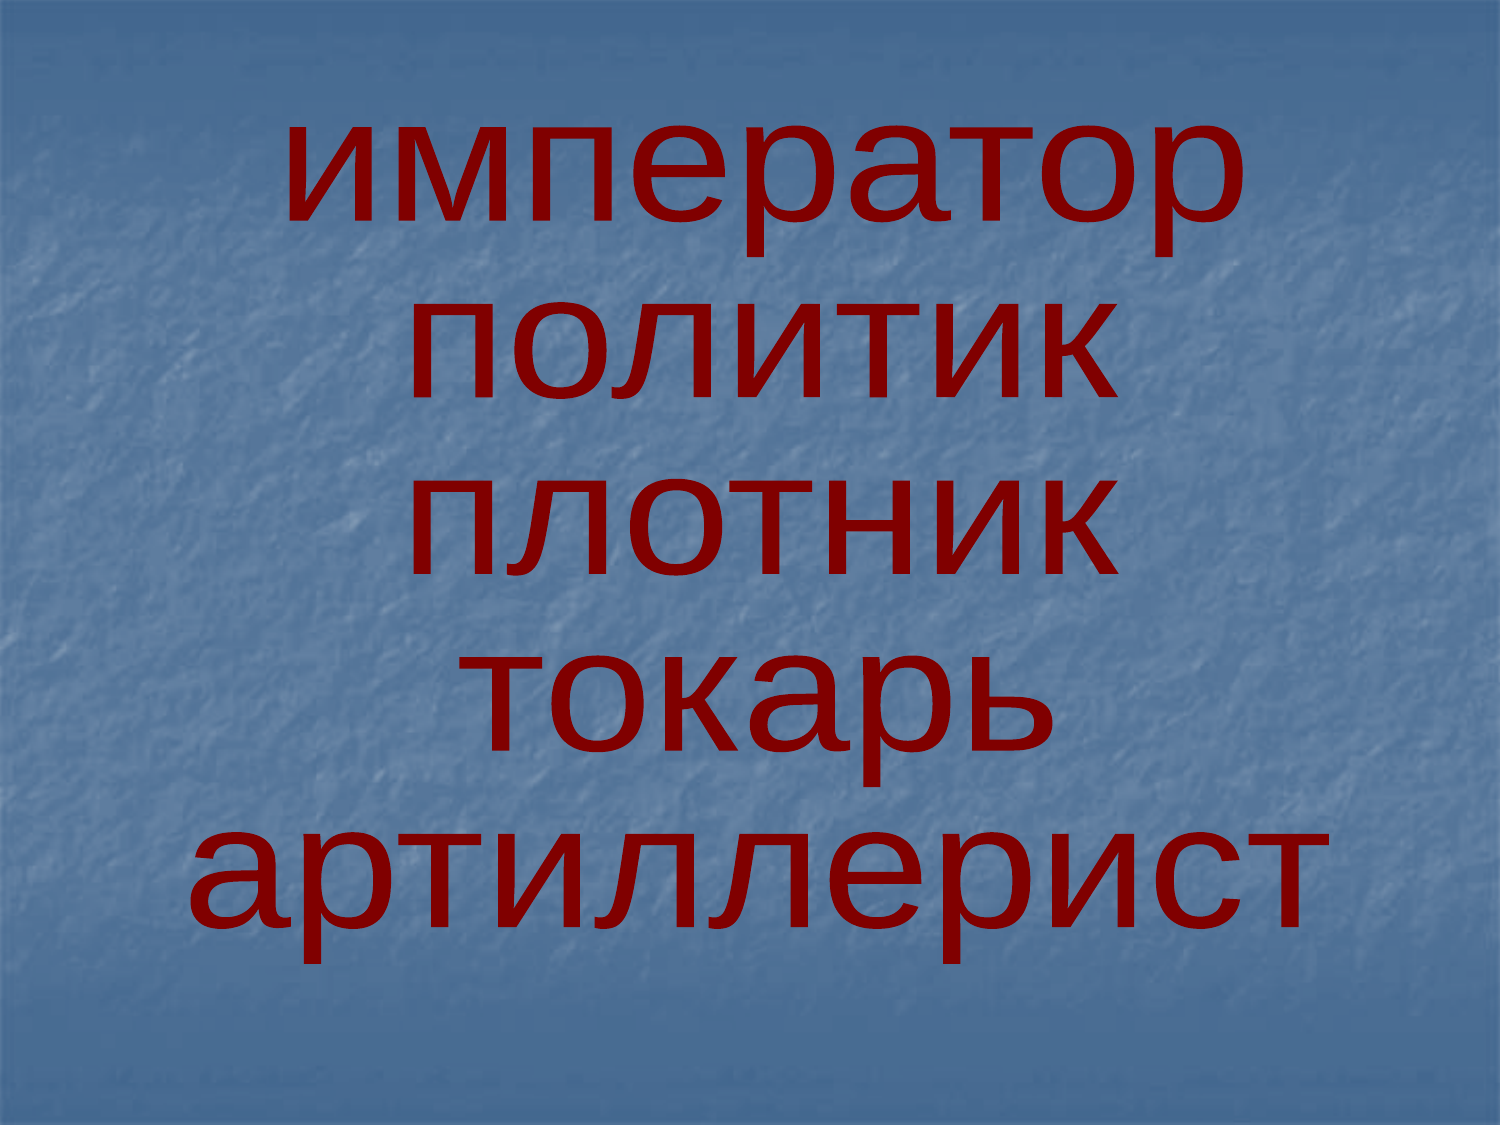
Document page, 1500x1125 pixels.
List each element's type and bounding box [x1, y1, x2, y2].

title [74, 62, 1426, 288]
list [74, 324, 1426, 1001]
